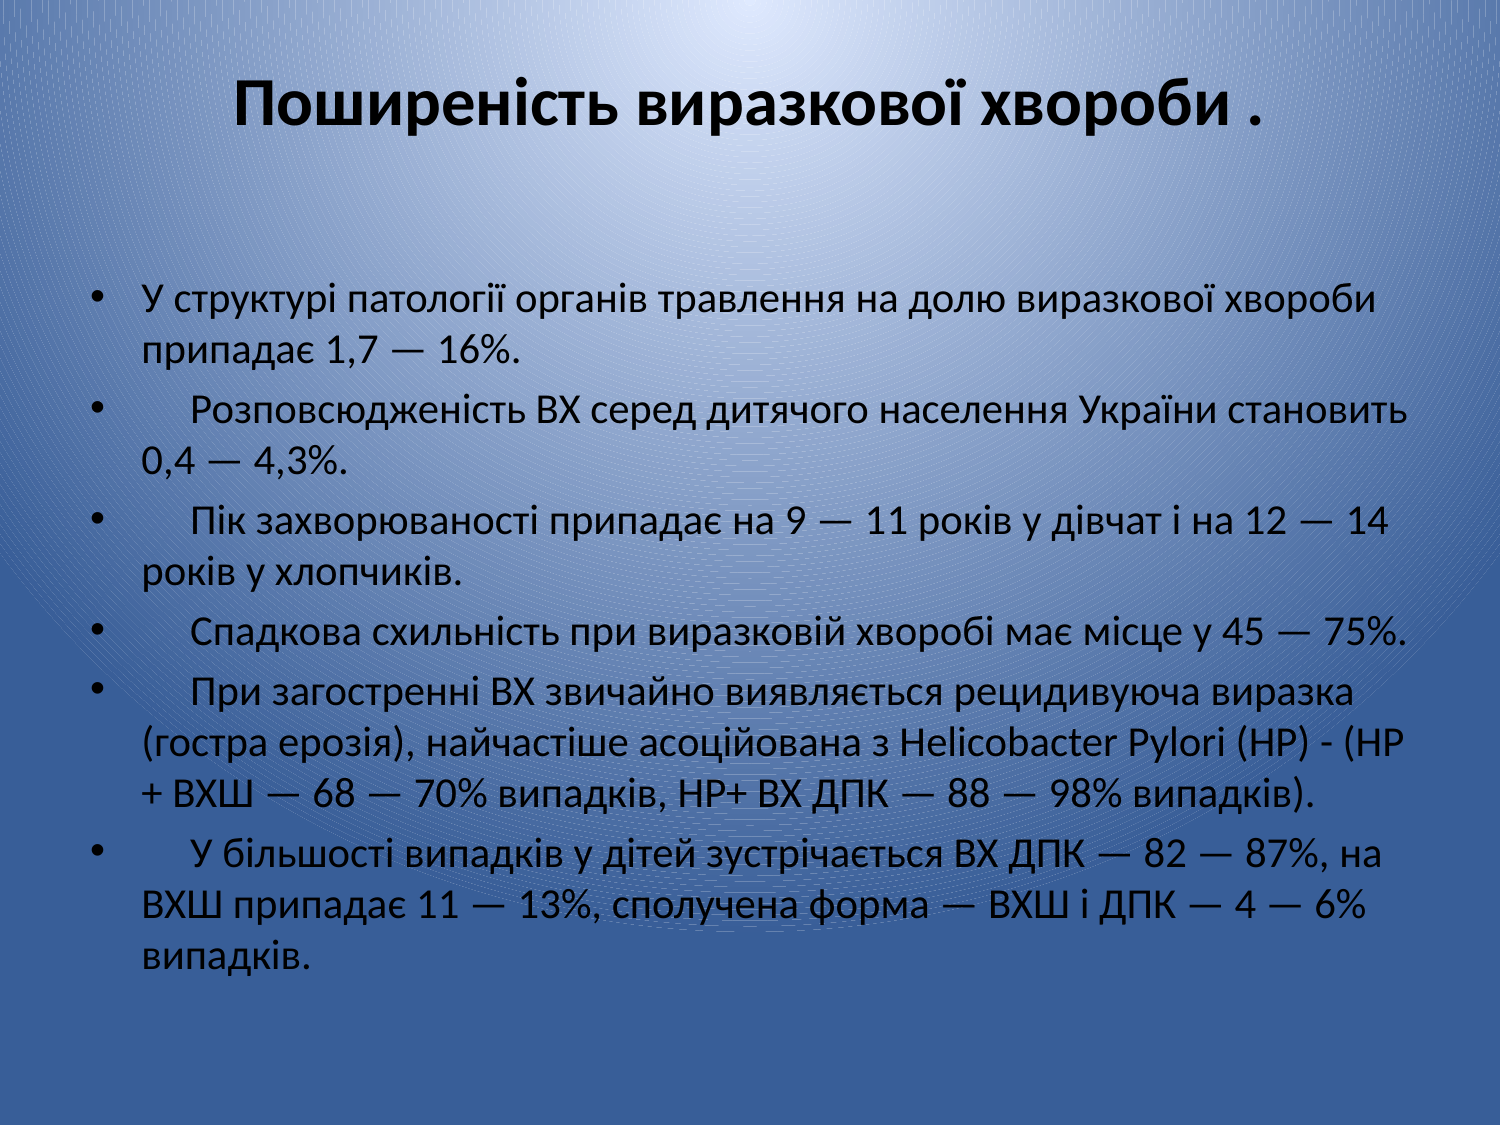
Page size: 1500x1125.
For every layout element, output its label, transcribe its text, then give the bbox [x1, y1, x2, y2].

title Поширеність виразкової хвороби . [75, 45, 1425, 233]
list У структурi патологiї органiв травлення на долю виразкової хвороби припадає 1,7 — 16%. Розповсюдженiсть ВХ серед дитячого населення України становить 0,4 — 4,3%. Пiк захворюваностi припадає на 9 — 11 рокiв у дiвчат i на 12 — 14 рокiв у хлопчикiв. Спадкова схильнiсть при виразковiй хворобi має мiсце у 45 — 75%. При загостреннi ВХ звичайно виявляється рецидивуюча виразка (гостра ерозiя), найчастiше асоцiйована з Helicobacter Pylori (НР) - (HP + ВХШ — 68 — 70% випадкiв, НР+ ВХ ДПК — 88 — 98% випадкiв). У бiльшостi випадкiв у дiтей зустрiчається ВХ ДПК — 82 — 87%, на ВХШ припадає 11 — 13%, сполучена форма — ВХШ i ДПК — 4 — 6% випадкiв. [75, 262, 1425, 1005]
